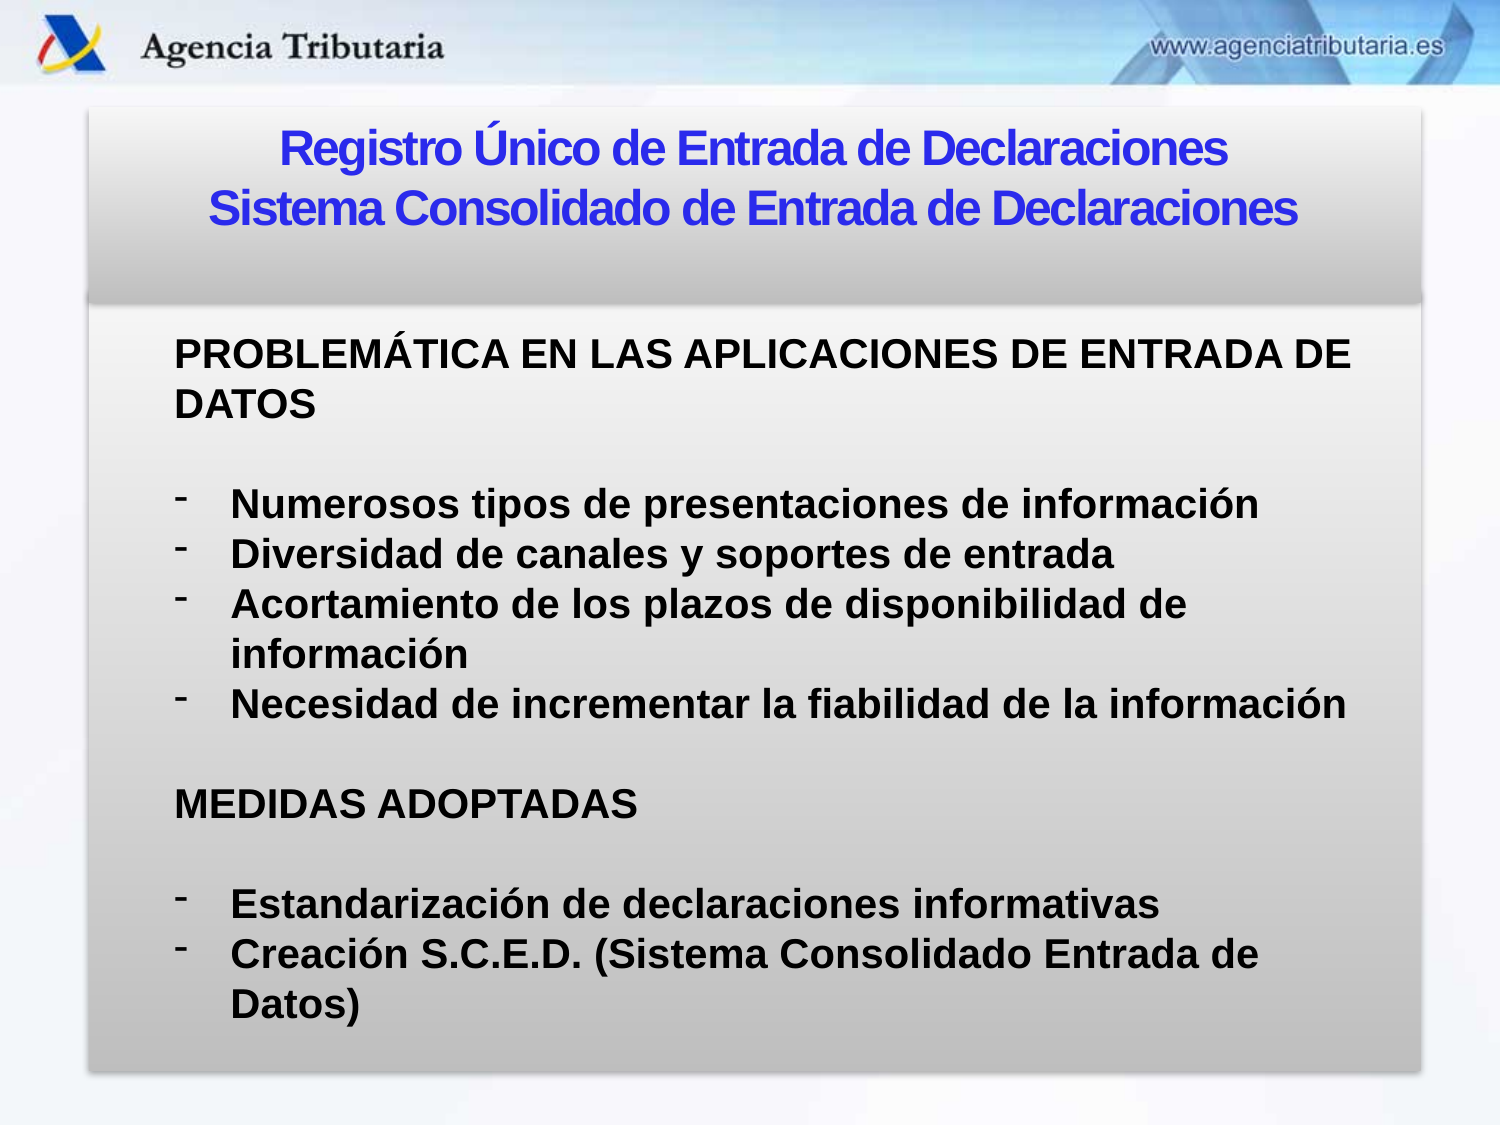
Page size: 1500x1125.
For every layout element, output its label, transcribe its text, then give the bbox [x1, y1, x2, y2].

text_box Registro Único de Entrada de Declaraciones Sistema Consolidado de Entrada de Declaraciones [88, 107, 1421, 303]
picture [0, 0, 1500, 1125]
text_box [88, 311, 1421, 1071]
text_box PROBLEMÁTICA EN LAS APLICACIONES DE ENTRADA DE DATOS Numerosos tipos de presentaciones de información Diversidad de canales y soportes de entrada Acortamiento de los plazos de disponibilidad de información Necesidad de incrementar la fiabilidad de la información MEDIDAS ADOPTADAS Estandarización de declaraciones informativas Creación S.C.E.D. (Sistema Consolidado Entrada de Datos) [159, 318, 1388, 1034]
